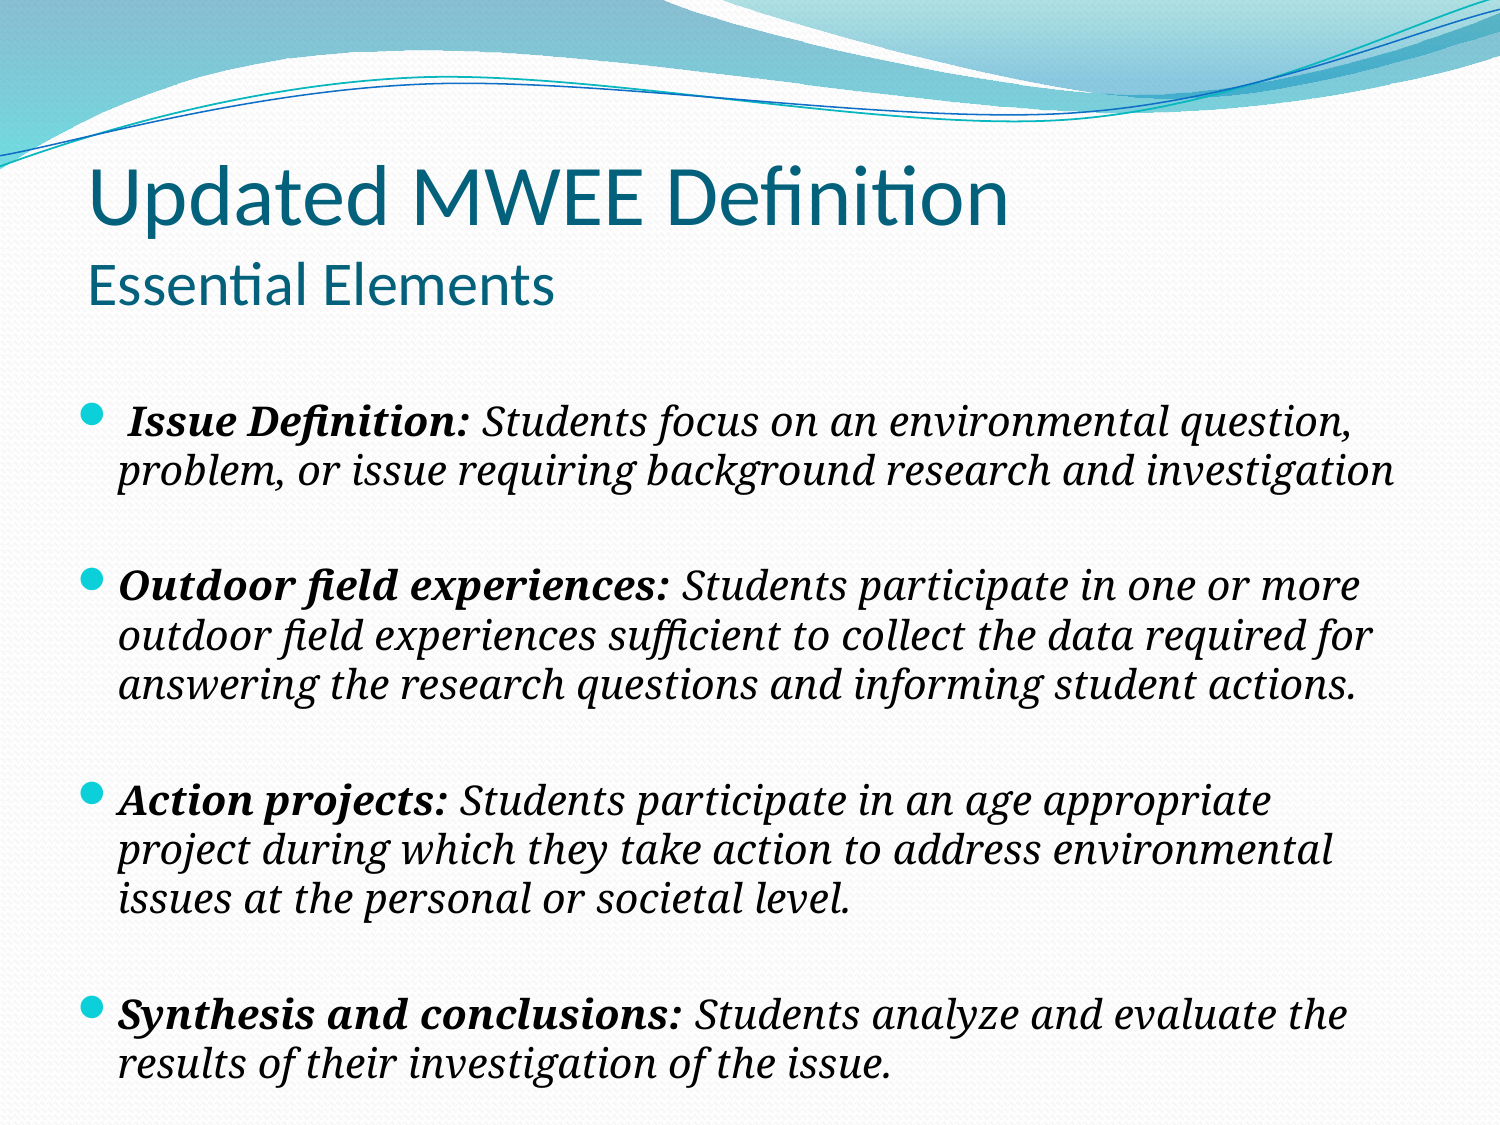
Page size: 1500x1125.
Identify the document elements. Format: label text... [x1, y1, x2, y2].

list Issue Definition: Students focus on an environmental question, problem, or issue requiring background research and investigation Outdoor field experiences: Students participate in one or more outdoor field experiences sufficient to collect the data required for answering the research questions and informing student actions. Action projects: Students participate in an age appropriate project during which they take action to address environmental issues at the personal or societal level. Synthesis and conclusions: Students analyze and evaluate the results of their investigation of the issue. [62, 387, 1413, 1108]
title Updated MWEE Definition Essential Elements [87, 129, 1438, 318]
